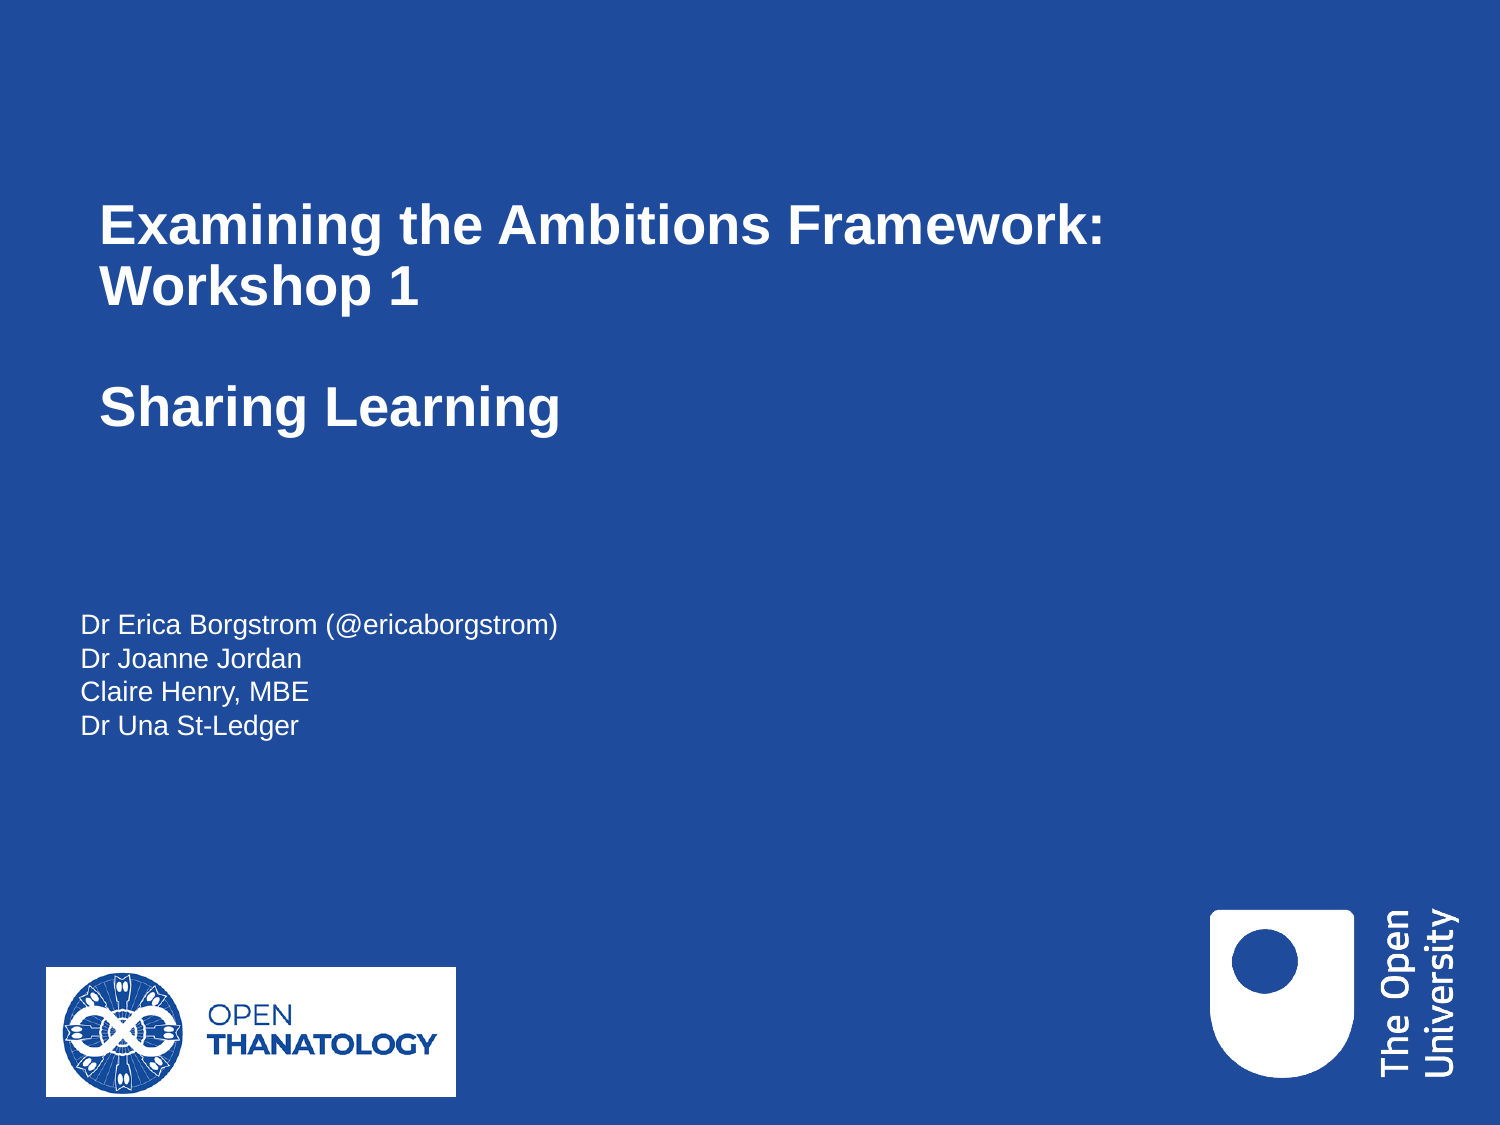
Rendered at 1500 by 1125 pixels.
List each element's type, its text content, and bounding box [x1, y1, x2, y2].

subtitle Dr Erica Borgstrom (@ericaborgstrom) Dr Joanne Jordan Claire Henry, MBE Dr Una St-Ledger [80, 606, 1055, 828]
title Examining the Ambitions Framework: Workshop 1 Sharing Learning [99, 196, 1331, 585]
picture [46, 967, 456, 1097]
picture [1210, 908, 1459, 1078]
